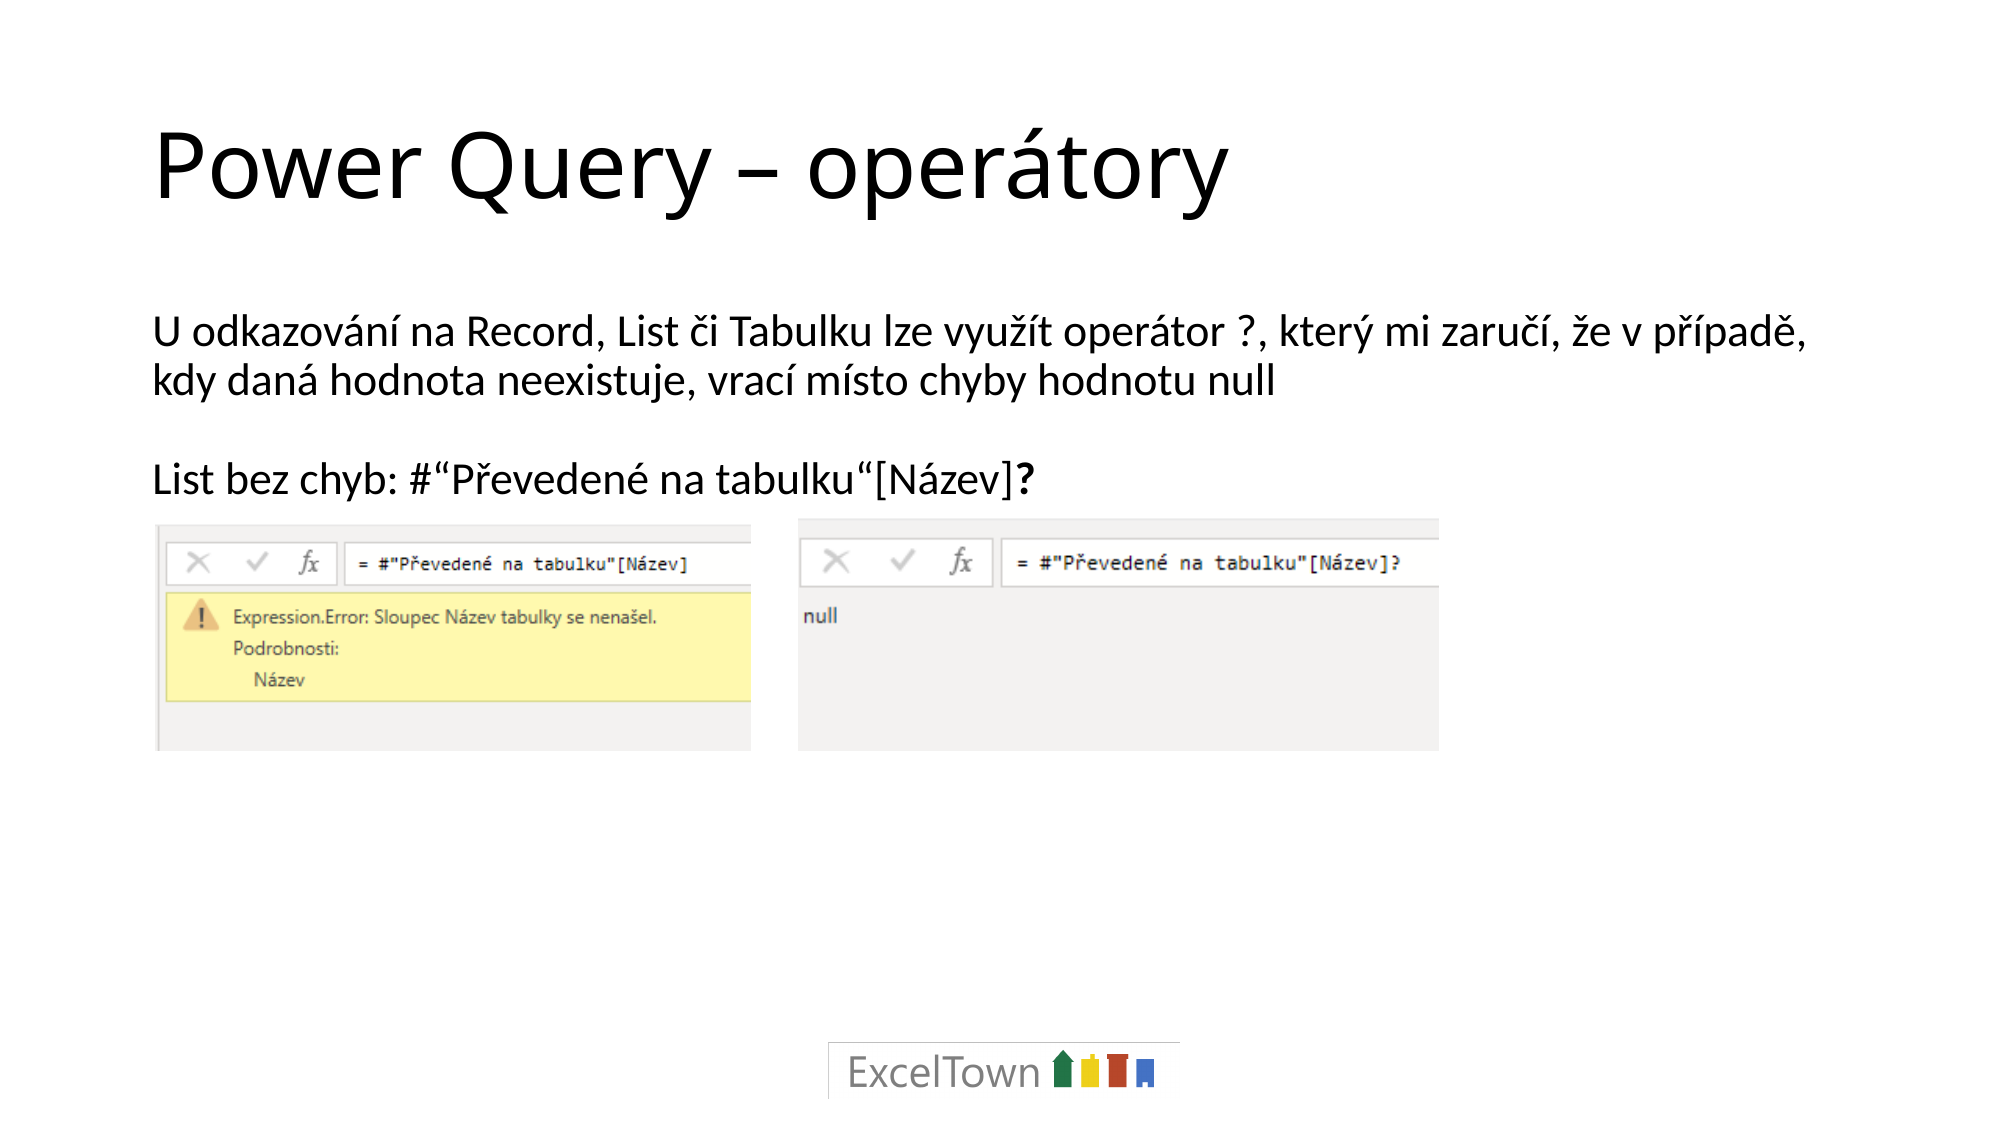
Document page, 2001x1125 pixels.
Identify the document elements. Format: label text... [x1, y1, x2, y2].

picture [155, 517, 751, 751]
picture [701, 1031, 1213, 1123]
list U odkazování na Record, List či Tabulku lze využít operátor ?, který mi zaručí, že v případě, kdy daná hodnota neexistuje, vrací místo chyby hodnotu null List bez chyb: #“Převedené na tabulku“[Název]? [137, 299, 1863, 1014]
picture [798, 517, 1439, 751]
title Power Query – operátory [137, 59, 1863, 278]
